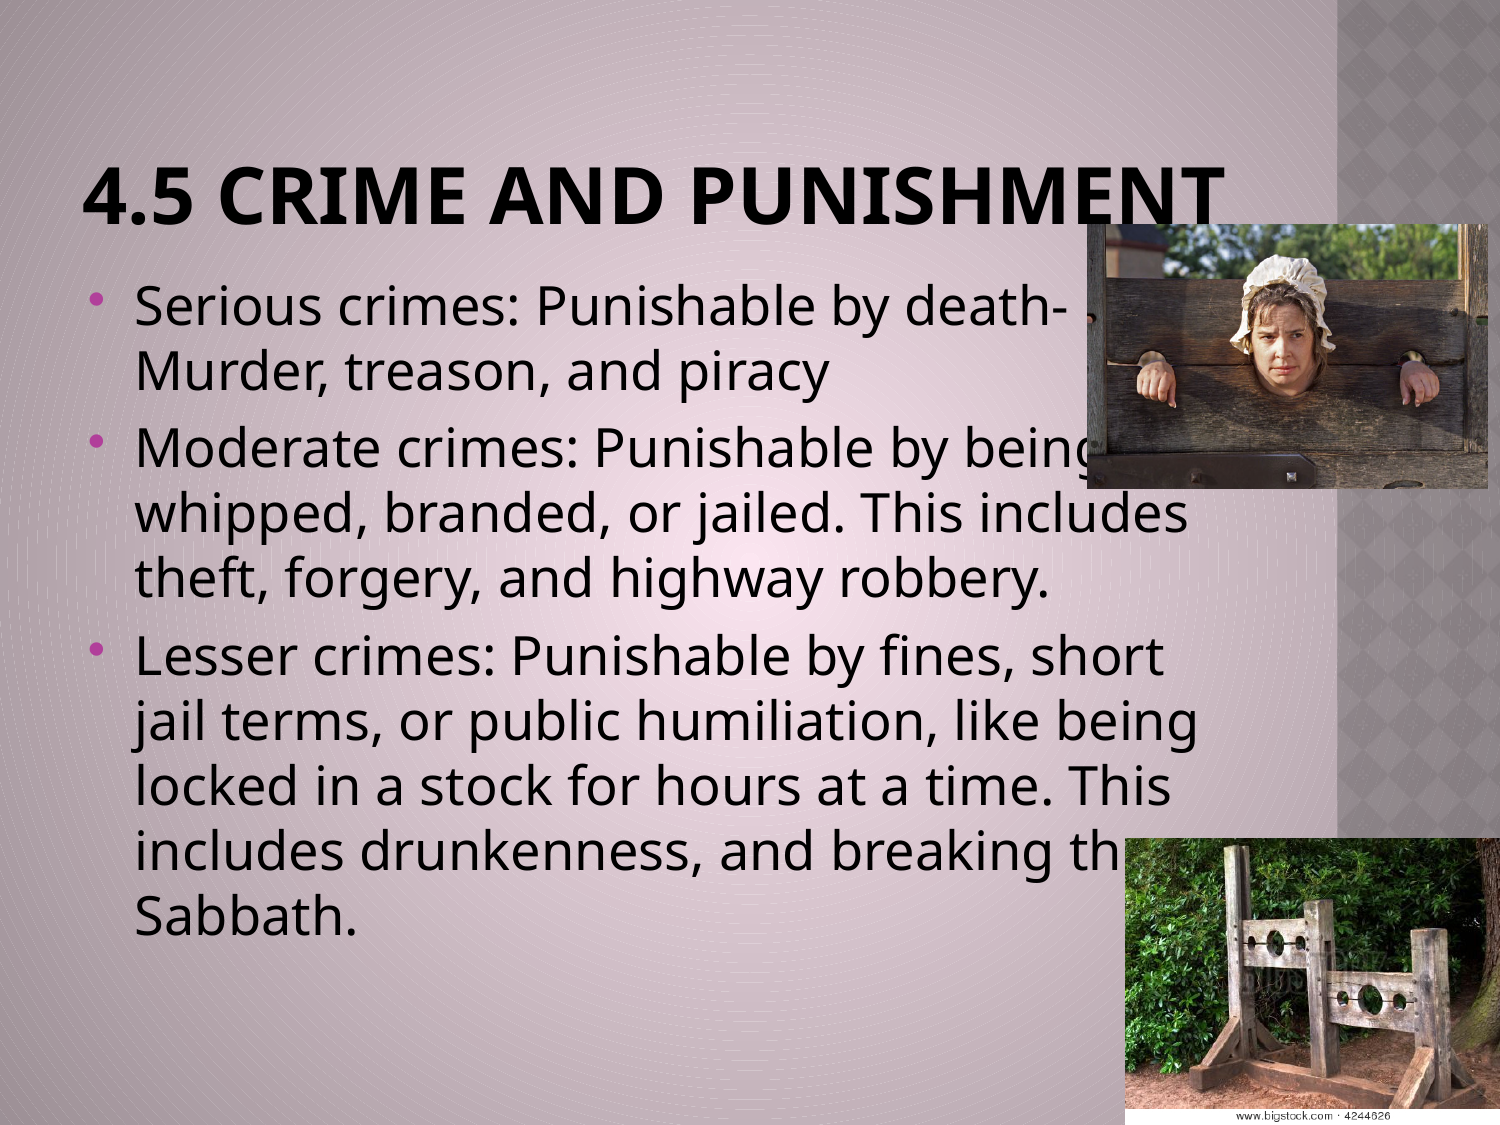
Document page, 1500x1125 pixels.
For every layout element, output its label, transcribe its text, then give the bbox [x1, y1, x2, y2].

title 4.5 crime and punishment [75, 52, 1263, 240]
list Serious crimes: Punishable by death- Murder, treason, and piracy Moderate crimes: Punishable by being whipped, branded, or jailed. This includes theft, forgery, and highway robbery. Lesser crimes: Punishable by fines, short jail terms, or public humiliation, like being locked in a stock for hours at a time. This includes drunkenness, and breaking the Sabbath. [75, 264, 1263, 1059]
picture [1086, 224, 1488, 490]
picture [1124, 837, 1500, 1125]
